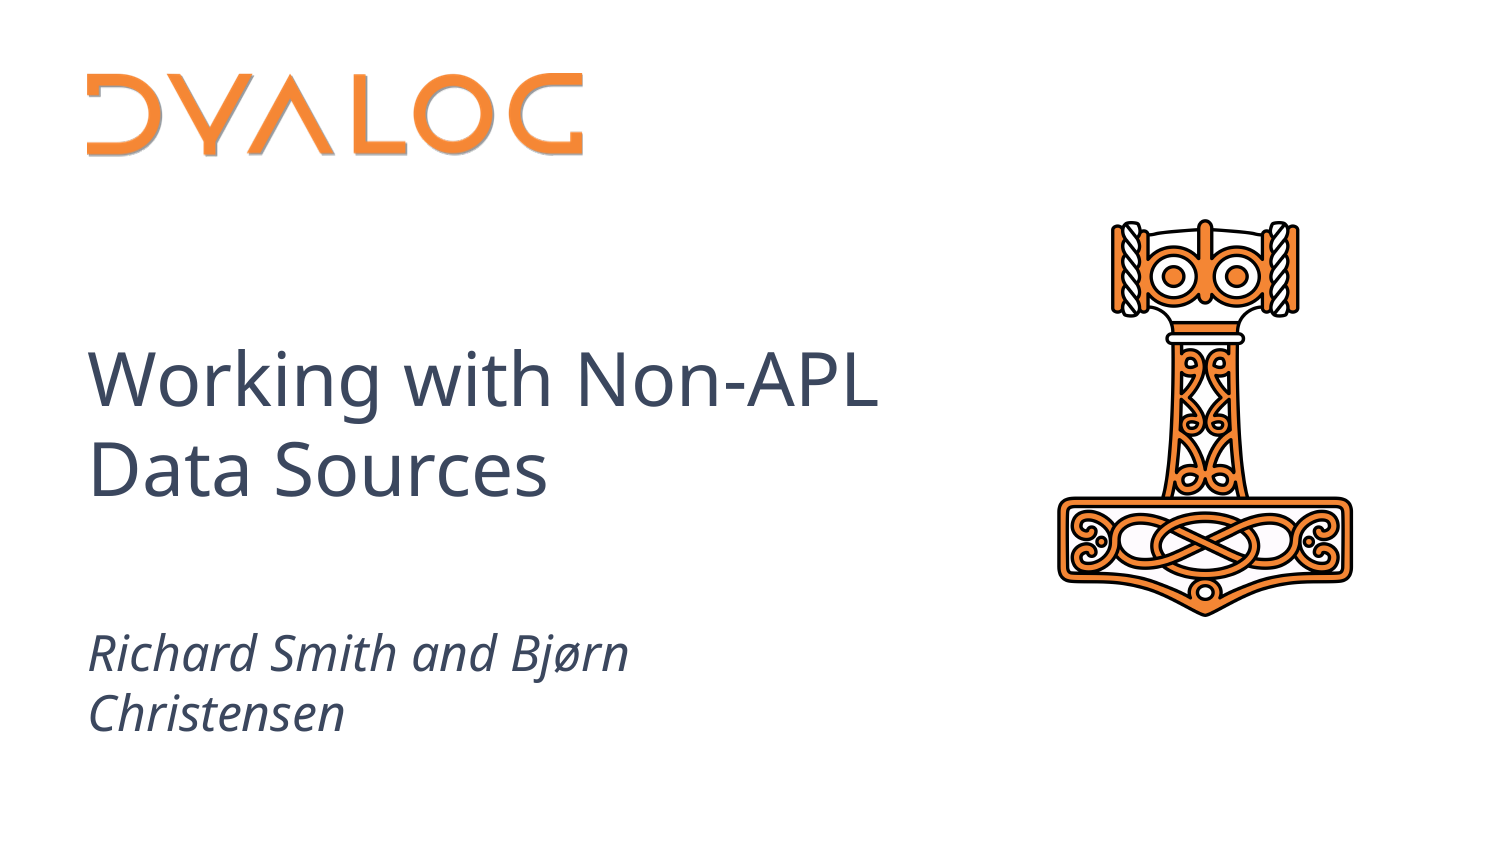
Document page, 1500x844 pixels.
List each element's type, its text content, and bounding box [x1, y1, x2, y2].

picture [1042, 198, 1364, 652]
picture [87, 73, 583, 181]
list Richard Smith and Bjørn Christensen [72, 613, 906, 782]
title Working with Non-APL Data Sources [72, 276, 906, 567]
